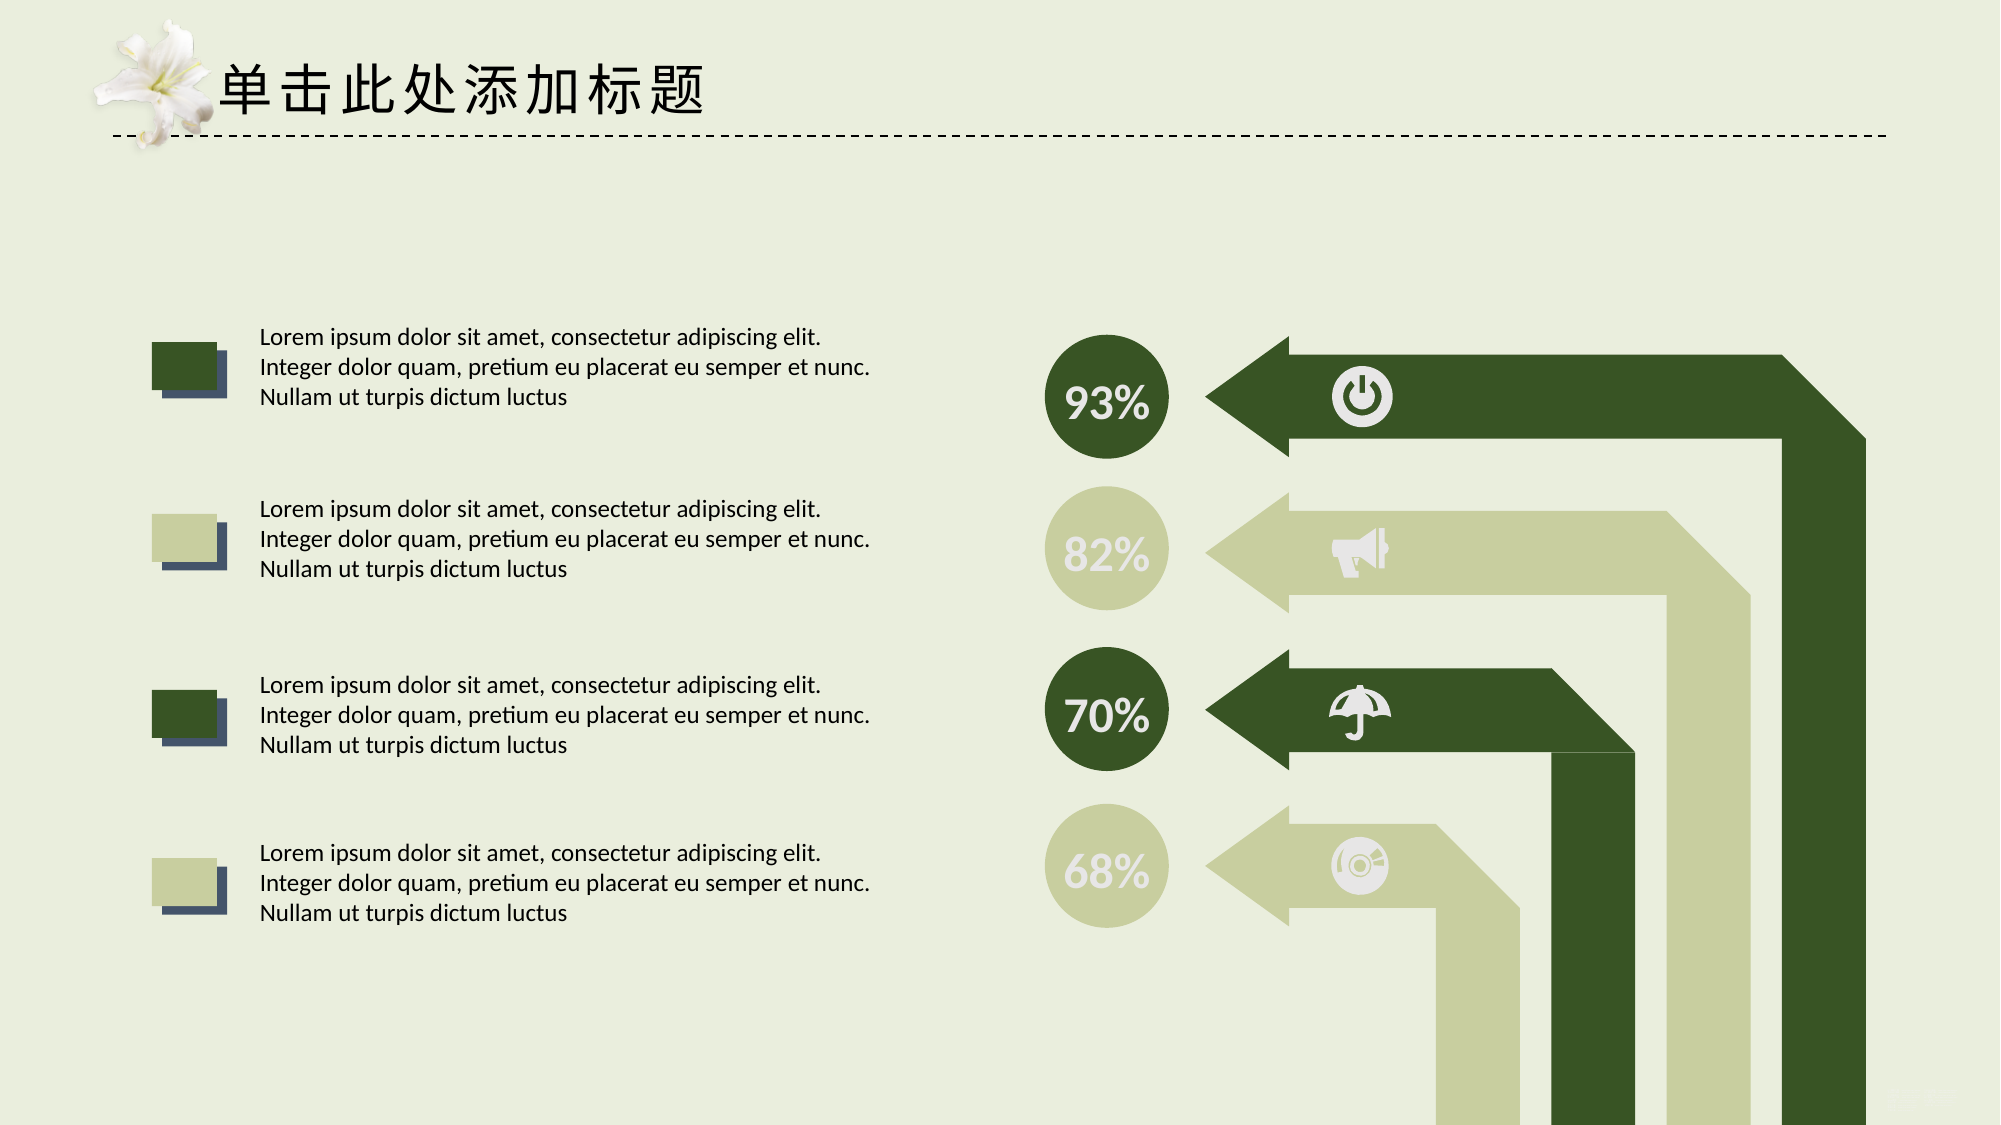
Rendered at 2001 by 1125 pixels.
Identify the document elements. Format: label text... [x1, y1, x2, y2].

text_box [1044, 647, 1169, 771]
text_box 单击此处添加标题 [215, 47, 721, 129]
text_box Lorem ipsum dolor sit amet, consectetur adipiscing elit. Integer dolor quam, pretium eu placerat eu semper et nunc. Nullam ut turpis dictum luctus [245, 484, 894, 590]
text_box Lorem ipsum dolor sit amet, consectetur adipiscing elit. Integer dolor quam, pretium eu placerat eu semper et nunc. Nullam ut turpis dictum luctus [245, 660, 894, 766]
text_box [151, 342, 228, 399]
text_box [151, 858, 228, 915]
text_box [1205, 805, 1520, 1125]
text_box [151, 689, 228, 747]
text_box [151, 513, 228, 571]
text_box Lorem ipsum dolor sit amet, consectetur adipiscing elit. Integer dolor quam, pretium eu placerat eu semper et nunc. Nullam ut turpis dictum luctus [245, 829, 894, 934]
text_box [1205, 336, 1866, 1125]
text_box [1044, 334, 1169, 459]
picture [85, 19, 215, 158]
text_box Lorem ipsum dolor sit amet, consectetur adipiscing elit. Integer dolor quam, pretium eu placerat eu semper et nunc. Nullam ut turpis dictum luctus [245, 313, 894, 418]
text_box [1044, 803, 1169, 928]
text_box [1044, 486, 1169, 611]
